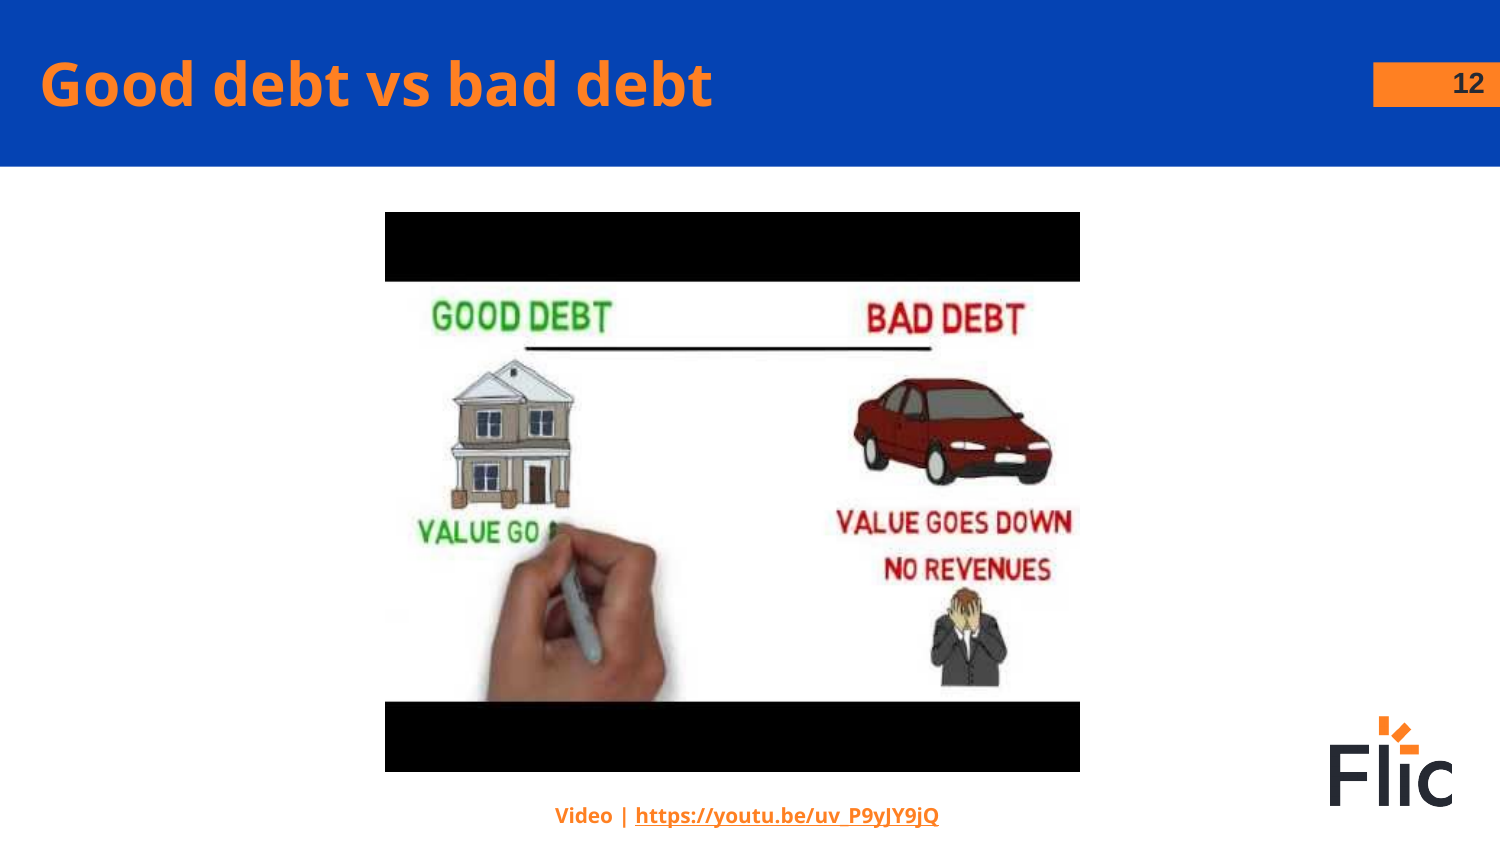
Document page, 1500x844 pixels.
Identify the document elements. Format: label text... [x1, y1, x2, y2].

picture [385, 212, 1080, 773]
text_box Video | https://youtu.be/uv_P9yJY9jQ [427, 788, 1073, 844]
picture [1330, 716, 1452, 807]
title Good debt vs bad debt [24, 39, 1294, 125]
slide_number ‹#› [1410, 49, 1500, 115]
